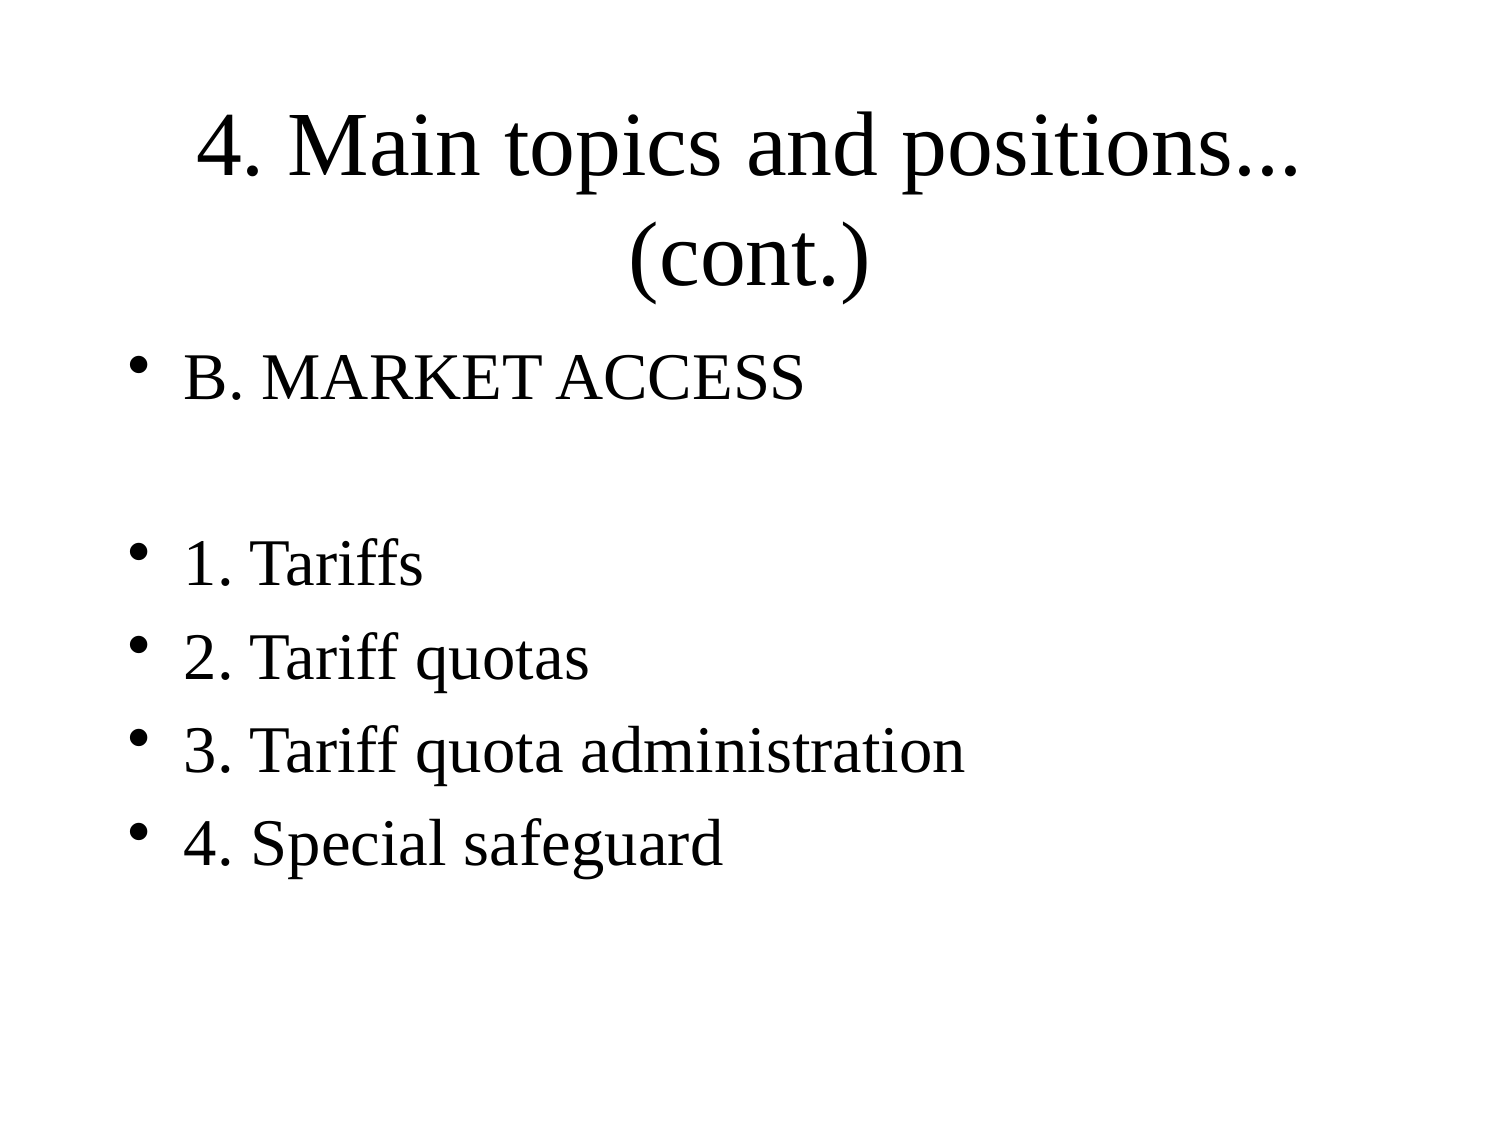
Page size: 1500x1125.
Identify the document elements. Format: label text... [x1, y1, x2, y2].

title 4. Main topics and positions... (cont.) [112, 99, 1388, 288]
list B. MARKET ACCESS 1. Tariffs 2. Tariff quotas 3. Tariff quota administration 4. Special safeguard [112, 324, 1388, 1001]
